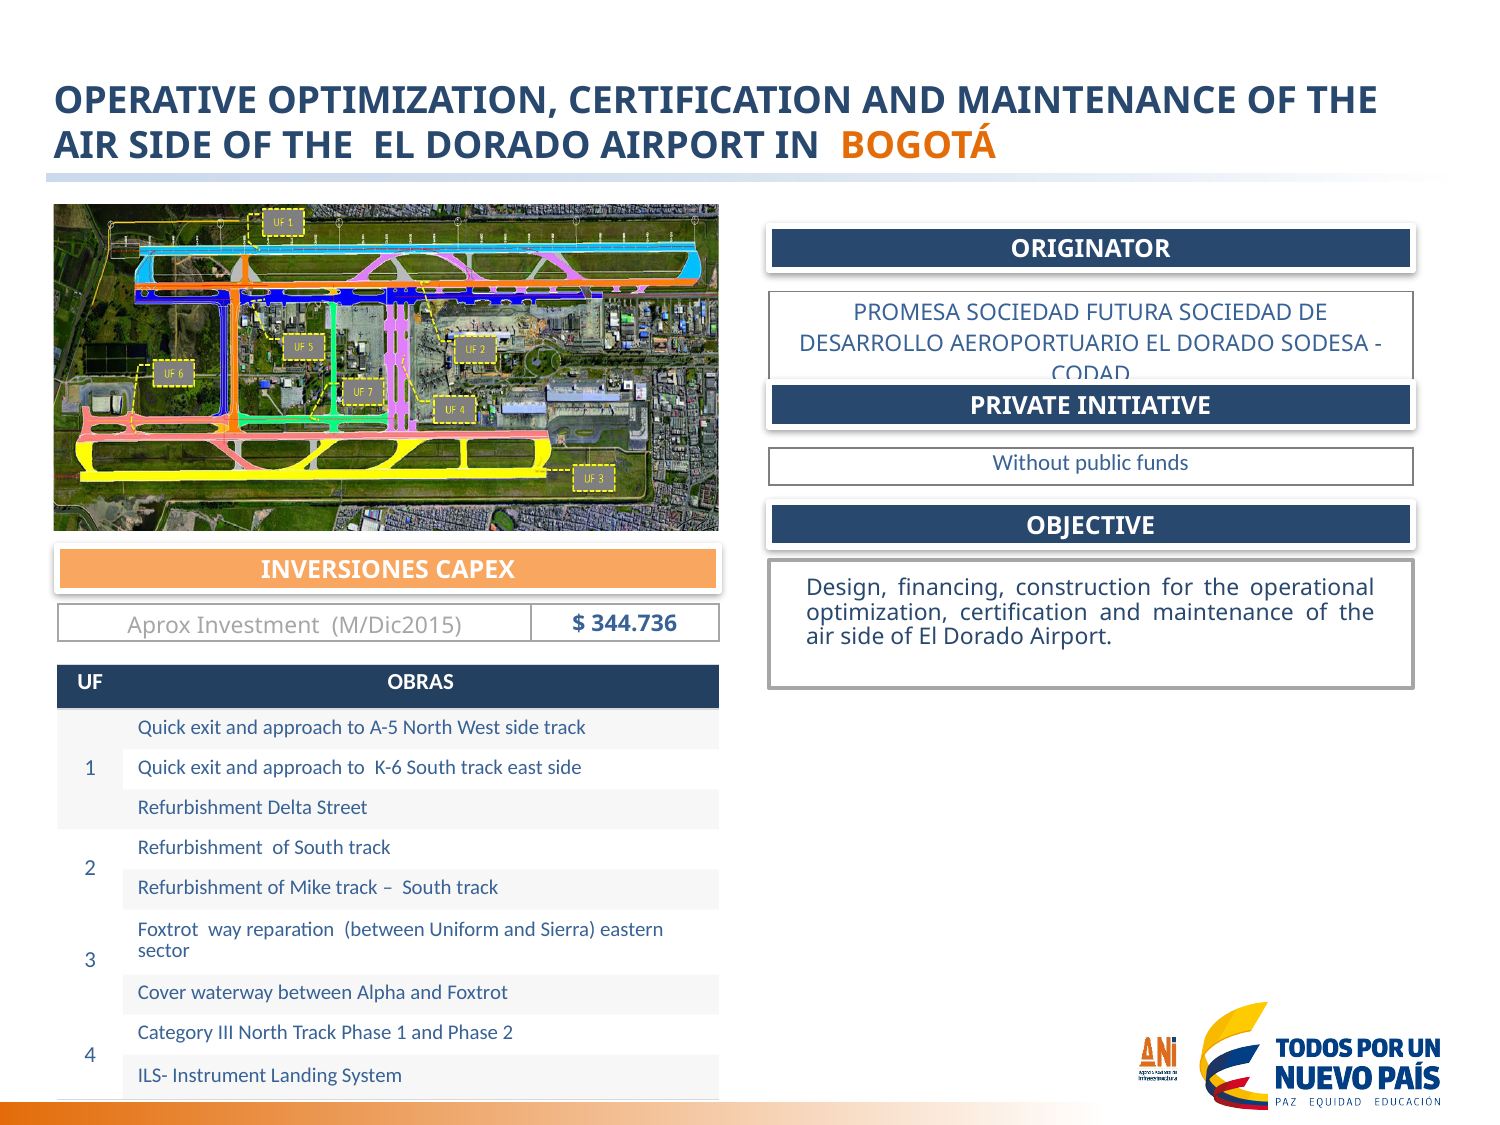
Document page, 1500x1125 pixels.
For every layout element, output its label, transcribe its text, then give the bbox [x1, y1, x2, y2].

text_box OBJECTIVE [768, 501, 1413, 547]
table_header Without public funds [770, 449, 1412, 484]
table_cell Category III North Track Phase 1 and Phase 2 [123, 1015, 719, 1055]
table_cell Refurbishment of South track [123, 829, 719, 869]
picture [1128, 1030, 1186, 1087]
table_cell 1 [57, 710, 123, 829]
table_header Aprox Investment (M/Dic2015) [59, 605, 530, 640]
picture [53, 204, 719, 531]
table_header $ 344.736 [532, 605, 718, 640]
picture [1194, 997, 1445, 1115]
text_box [768, 554, 1413, 689]
text_box ORIGINATOR [768, 225, 1413, 271]
table_cell Quick exit and approach to A-5 North West side track [123, 710, 719, 749]
table_cell Refurbishment of Mike track – South track [123, 869, 719, 910]
table_cell 2 [57, 829, 123, 910]
table_header PROMESA SOCIEDAD FUTURA SOCIEDAD DE DESARROLLO AEROPORTUARIO EL DORADO SODESA - CODAD [770, 292, 1412, 380]
table_cell ILS- Instrument Landing System [123, 1055, 719, 1099]
text_box OPERATIVE OPTIMIZATION, CERTIFICATION AND MAINTENANCE OF THE AIR SIDE OF THE EL DORADO AIRPORT IN BOGOTÁ [53, 23, 1430, 167]
table_cell Refurbishment Delta Street [123, 789, 719, 829]
table_cell Cover waterway between Alpha and Foxtrot [123, 975, 719, 1015]
table_cell Quick exit and approach to K-6 South track east side [123, 749, 719, 789]
text_box PRIVATE INITIATIVE [768, 382, 1413, 427]
table_header UF [57, 665, 123, 708]
table_header OBRAS [123, 665, 719, 708]
table_cell Foxtrot way reparation (between Uniform and Sierra) eastern sector [123, 910, 719, 975]
table_cell 4 [57, 1015, 123, 1099]
text_box INVERSIONES CAPEX [57, 546, 720, 591]
table_cell 3 [57, 910, 123, 1015]
